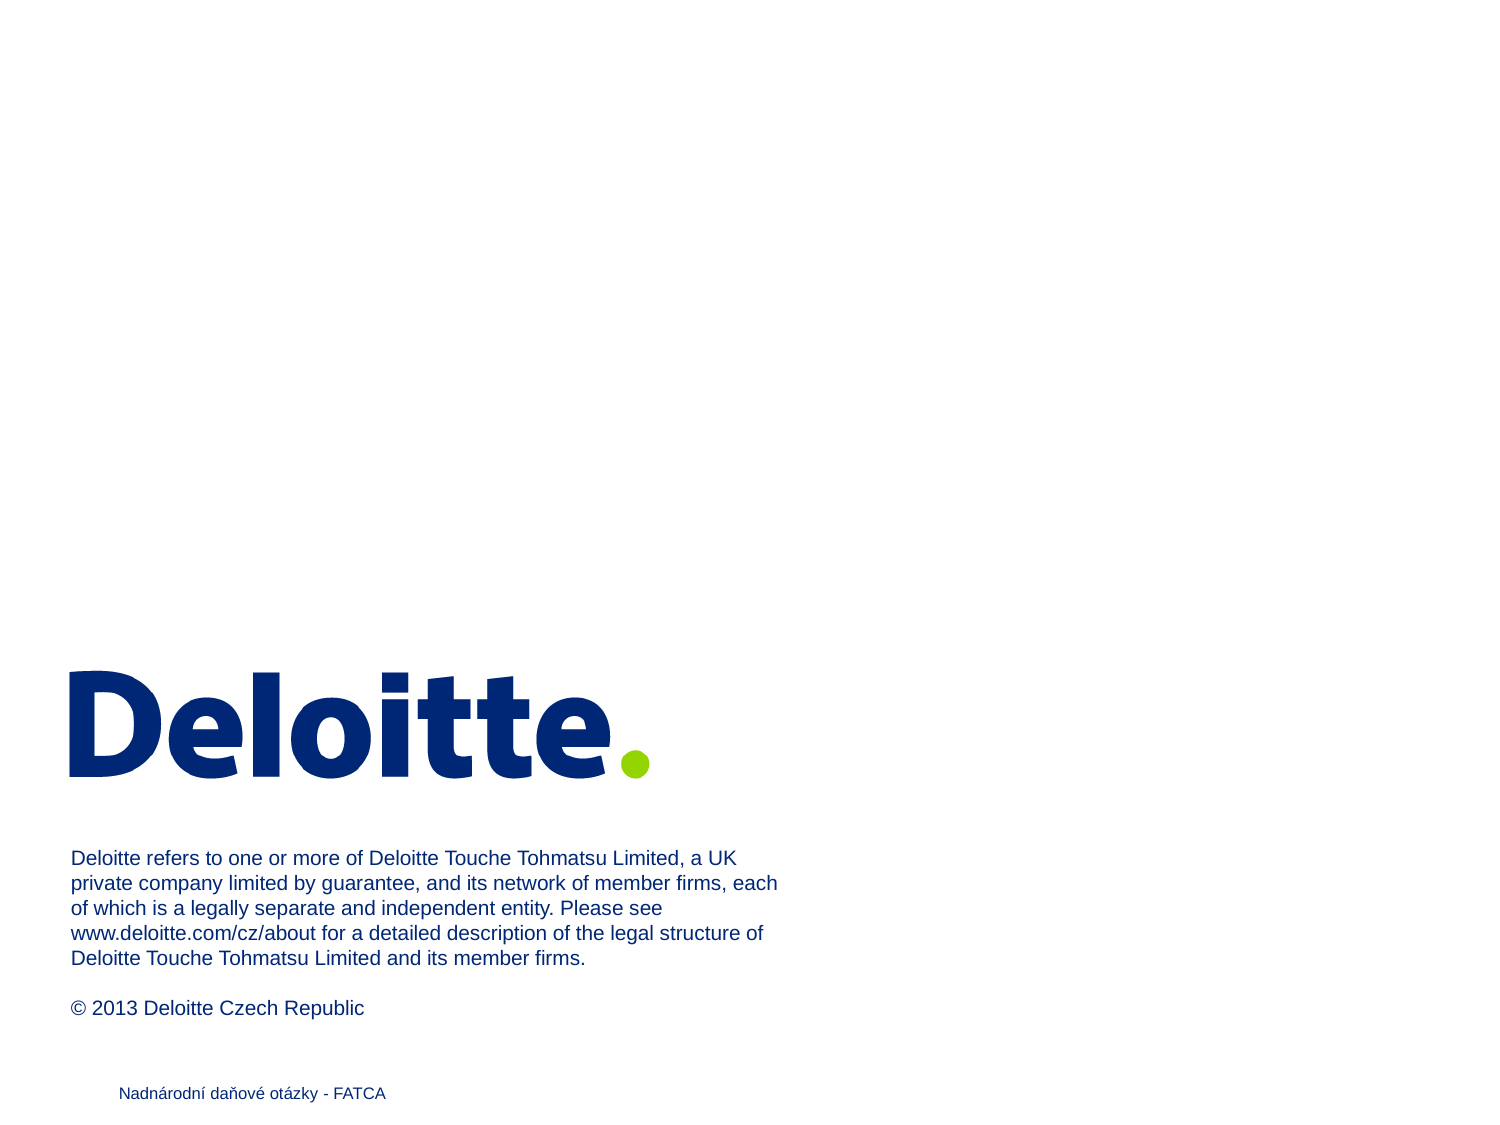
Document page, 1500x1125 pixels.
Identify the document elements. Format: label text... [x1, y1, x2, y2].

text_box Deloitte refers to one or more of Deloitte Touche Tohmatsu Limited, a UK private company limited by guarantee, and its network of member firms, each of which is a legally separate and independent entity. Please see www.deloitte.com/cz/about for a detailed description of the legal structure of Deloitte Touche Tohmatsu Limited and its member firms. © 2013 Deloitte Czech Republic [59, 837, 816, 1027]
footer Nadnárodní daňové otázky - FATCA [118, 1079, 980, 1107]
picture [52, 652, 676, 801]
